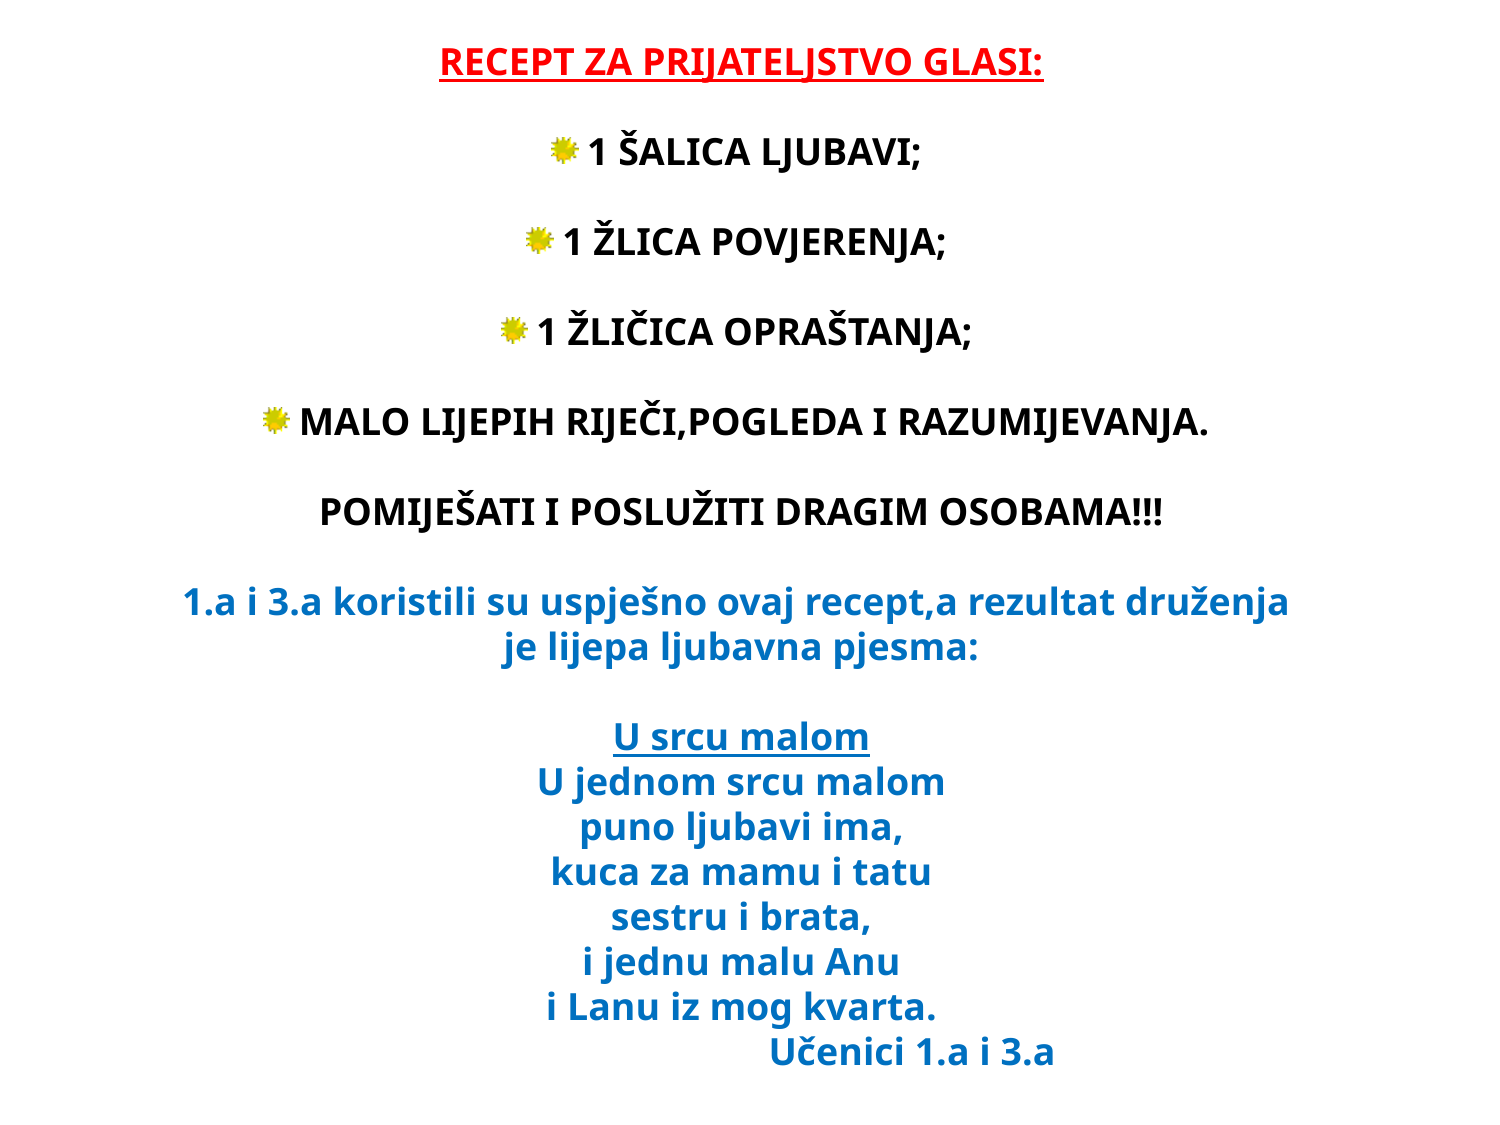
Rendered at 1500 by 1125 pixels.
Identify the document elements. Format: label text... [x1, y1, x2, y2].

text_box RECEPT ZA PRIJATELJSTVO GLASI: 1 ŠALICA LJUBAVI; 1 ŽLICA POVJERENJA; 1 ŽLIČICA OPRAŠTANJA; MALO LIJEPIH RIJEČI,POGLEDA I RAZUMIJEVANJA. POMIJEŠATI I POSLUŽITI DRAGIM OSOBAMA!!! 1.a i 3.a koristili su uspješno ovaj recept,a rezultat druženja je lijepa ljubavna pjesma: U srcu malom U jednom srcu malom puno ljubavi ima, kuca za mamu i tatu sestru i brata, i jednu malu Anu i Lanu iz mog kvarta. Učenici 1.a i 3.a [167, 30, 1316, 1081]
picture [501, 317, 528, 344]
picture [263, 407, 290, 434]
picture [551, 137, 579, 164]
picture [526, 227, 554, 254]
